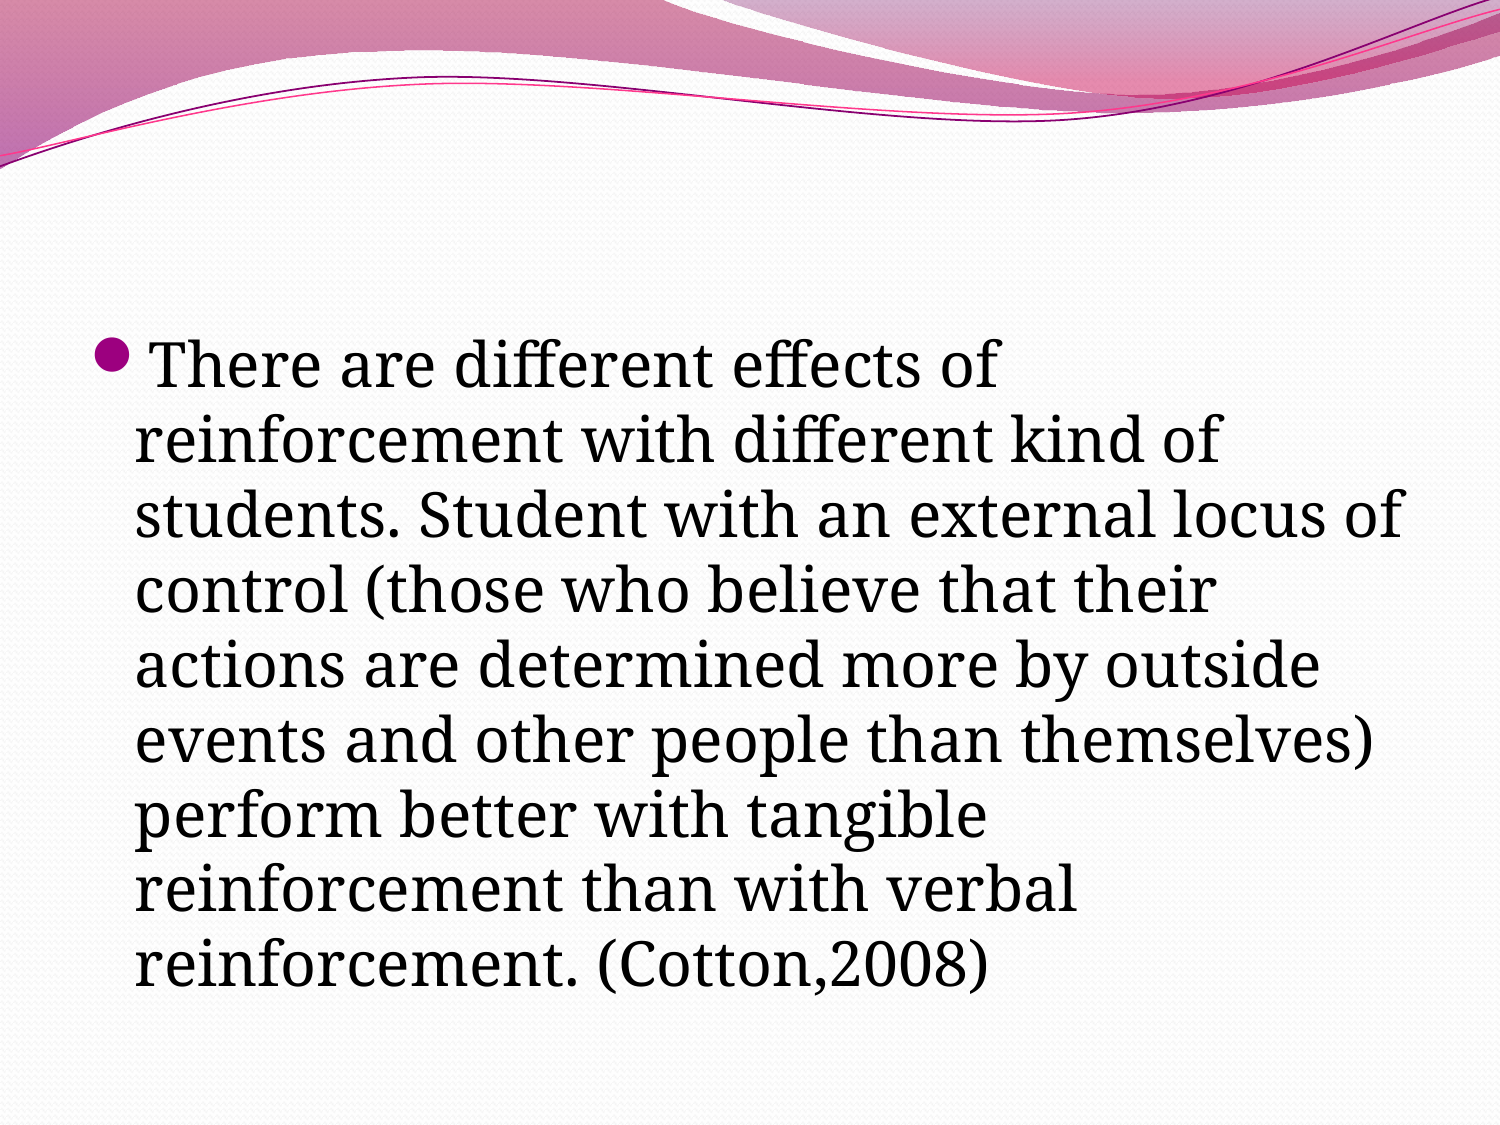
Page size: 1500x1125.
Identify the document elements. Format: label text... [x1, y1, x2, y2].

list There are different effects of reinforcement with different kind of students. Student with an external locus of control (those who believe that their actions are determined more by outside events and other people than themselves) perform better with tangible reinforcement than with verbal reinforcement. (Cotton,2008) [75, 317, 1425, 1038]
